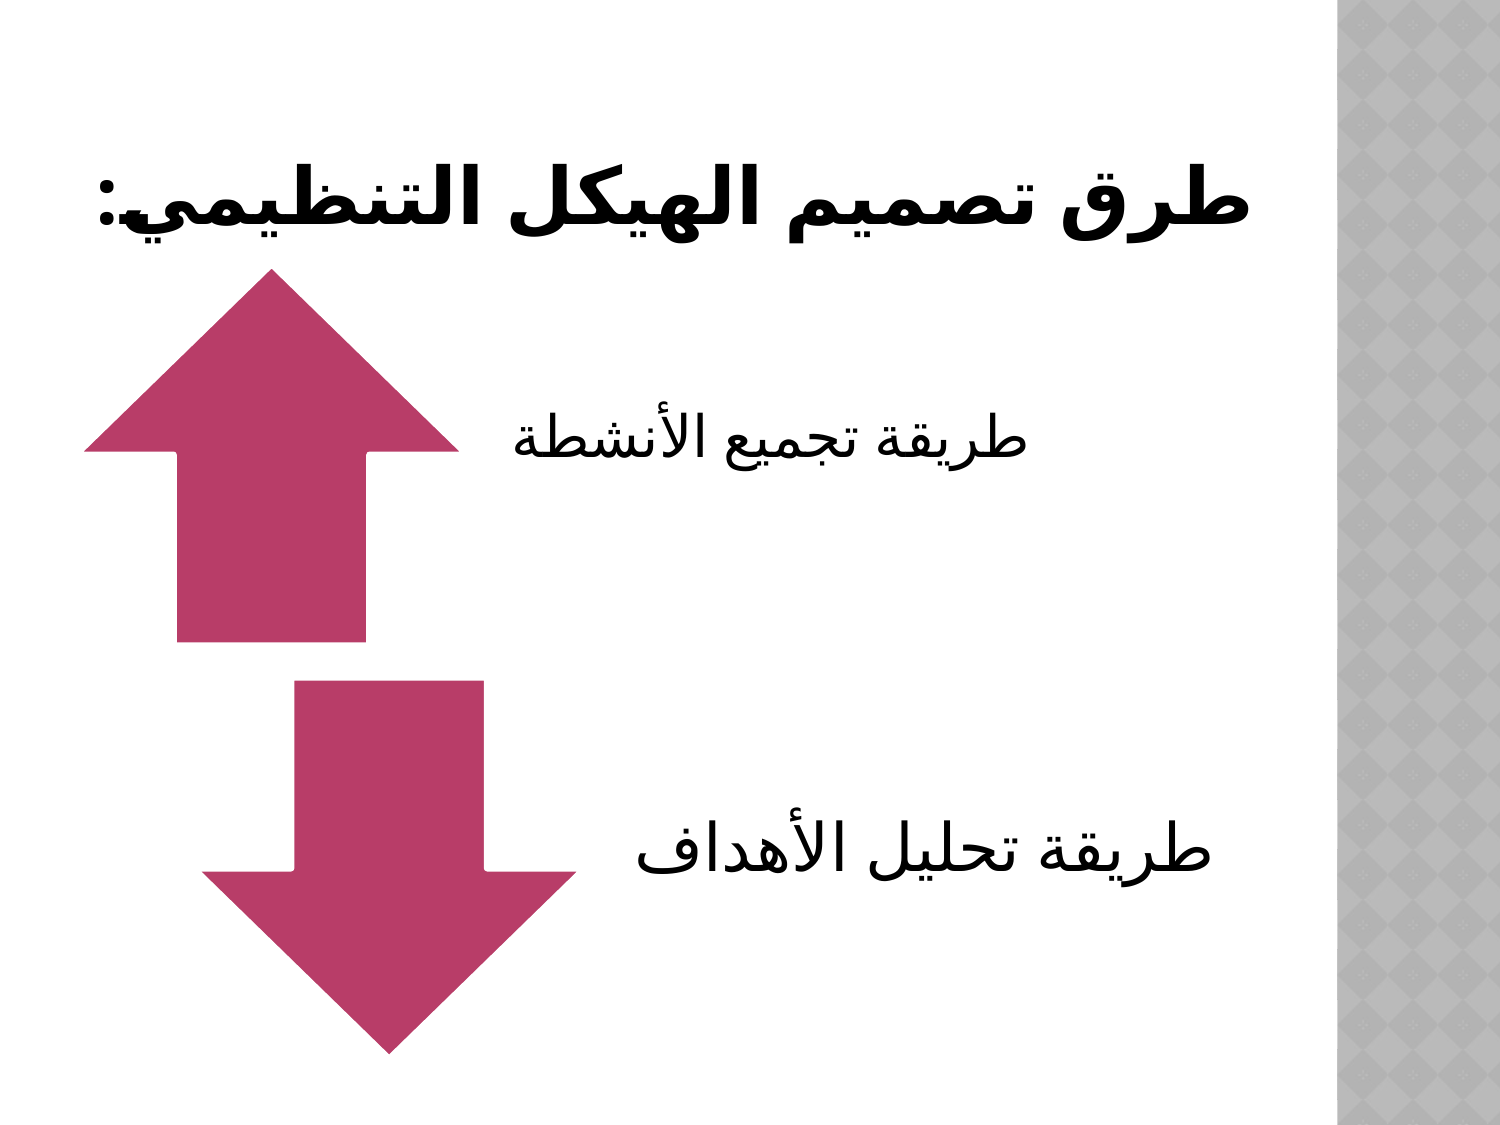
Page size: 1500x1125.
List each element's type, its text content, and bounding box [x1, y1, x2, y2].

title طرق تصميم الهيكل التنظيمي: [75, 52, 1263, 240]
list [74, 263, 1263, 1060]
